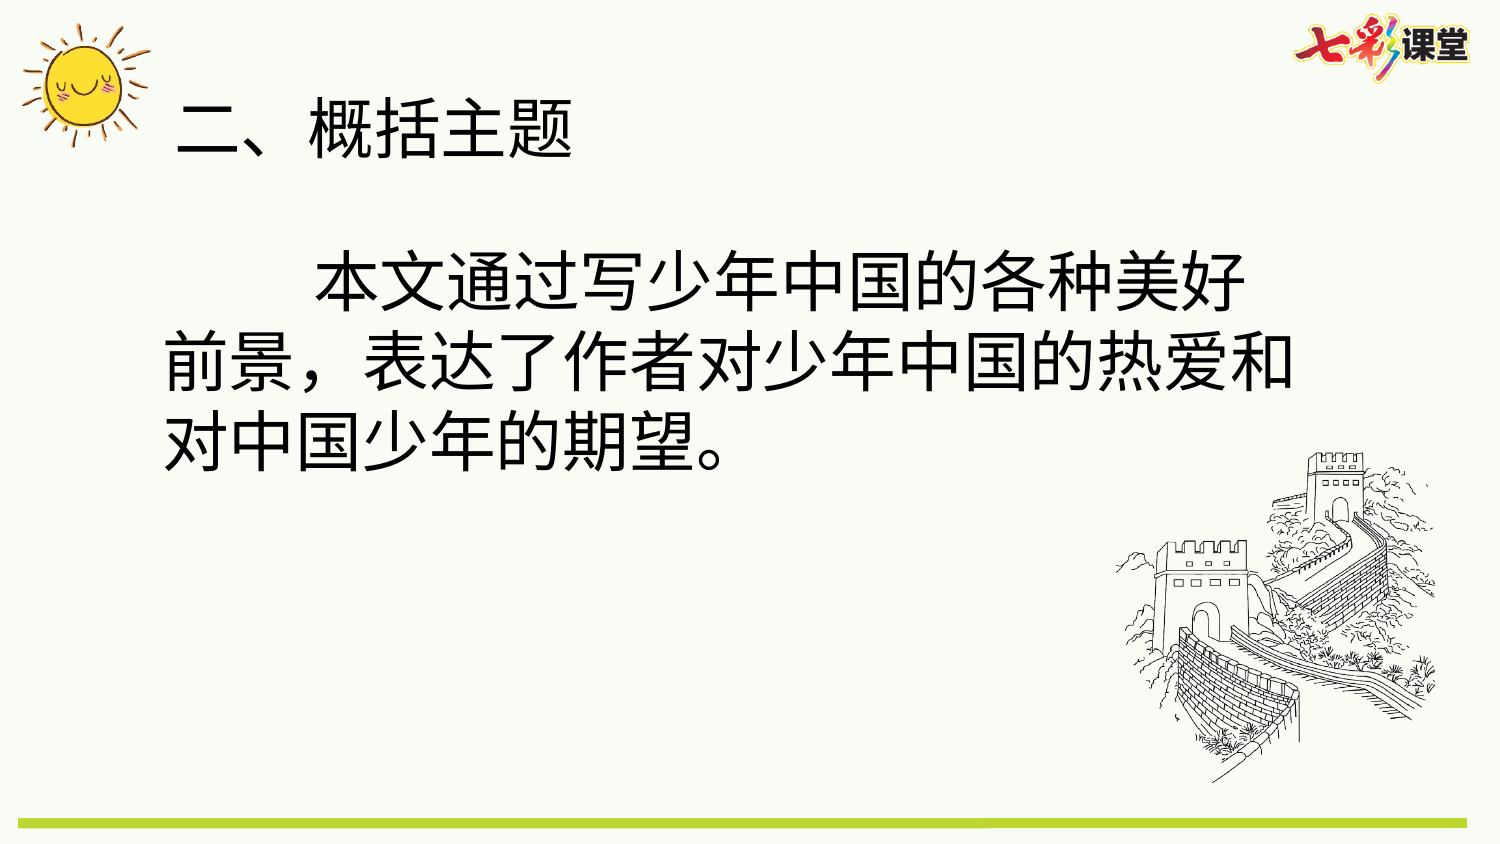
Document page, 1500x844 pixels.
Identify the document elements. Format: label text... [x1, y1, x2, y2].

picture [0, 0, 173, 172]
picture [18, 444, 1467, 844]
text_box 二、概括主题 [159, 79, 604, 174]
picture [1291, 9, 1472, 87]
text_box 本文通过写少年中国的各种美好前景，表达了作者对少年中国的热爱和对中国少年的期望。 [147, 232, 1317, 488]
